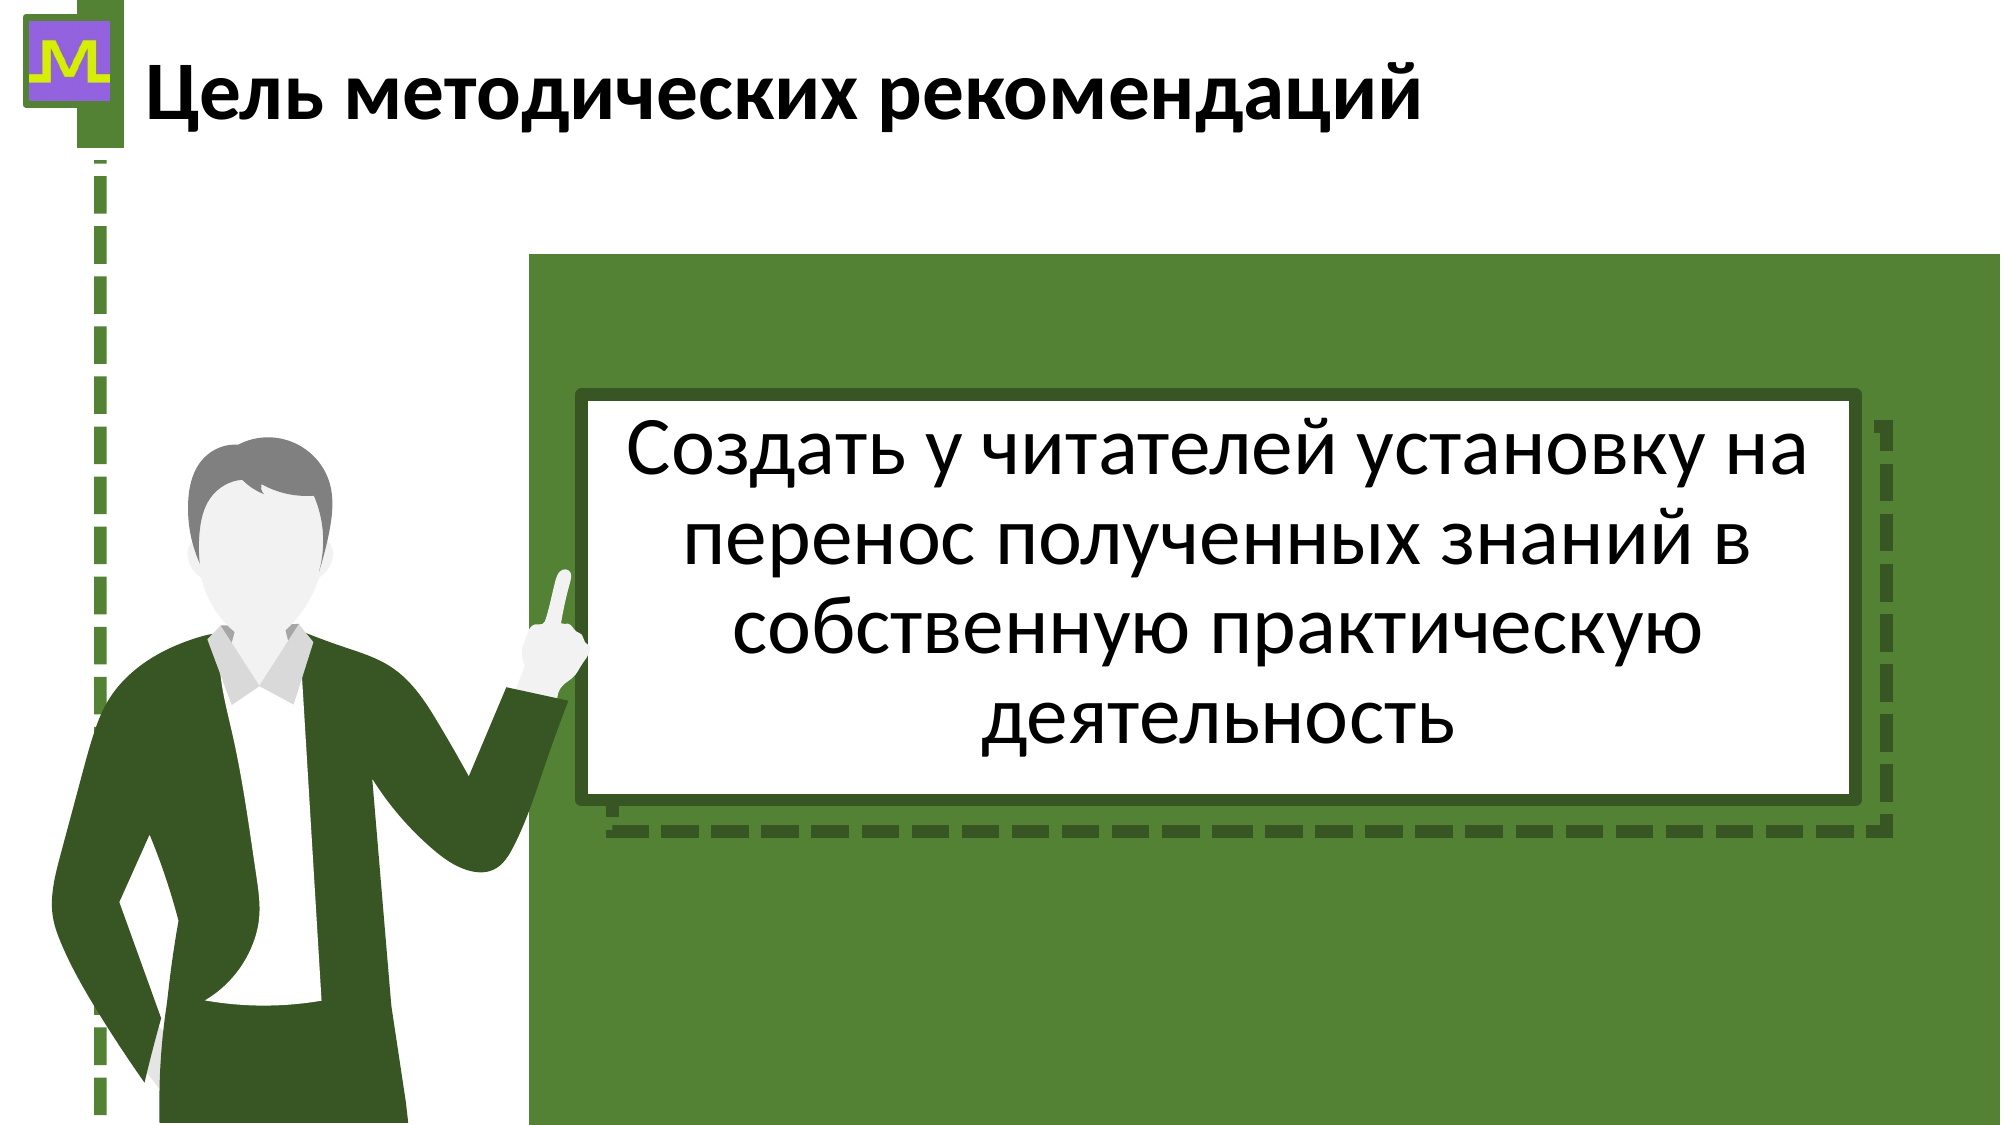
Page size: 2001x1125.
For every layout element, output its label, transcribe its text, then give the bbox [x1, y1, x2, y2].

text_box [522, 246, 2000, 1125]
picture [28, 20, 110, 102]
text_box [612, 425, 1888, 832]
title Цель методических рекомендаций [131, 37, 1631, 142]
text_box [70, 0, 131, 155]
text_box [51, 437, 593, 1123]
subtitle Создать у читателей установку на перенос полученных знаний в собственную практическую деятельность [581, 394, 1856, 800]
